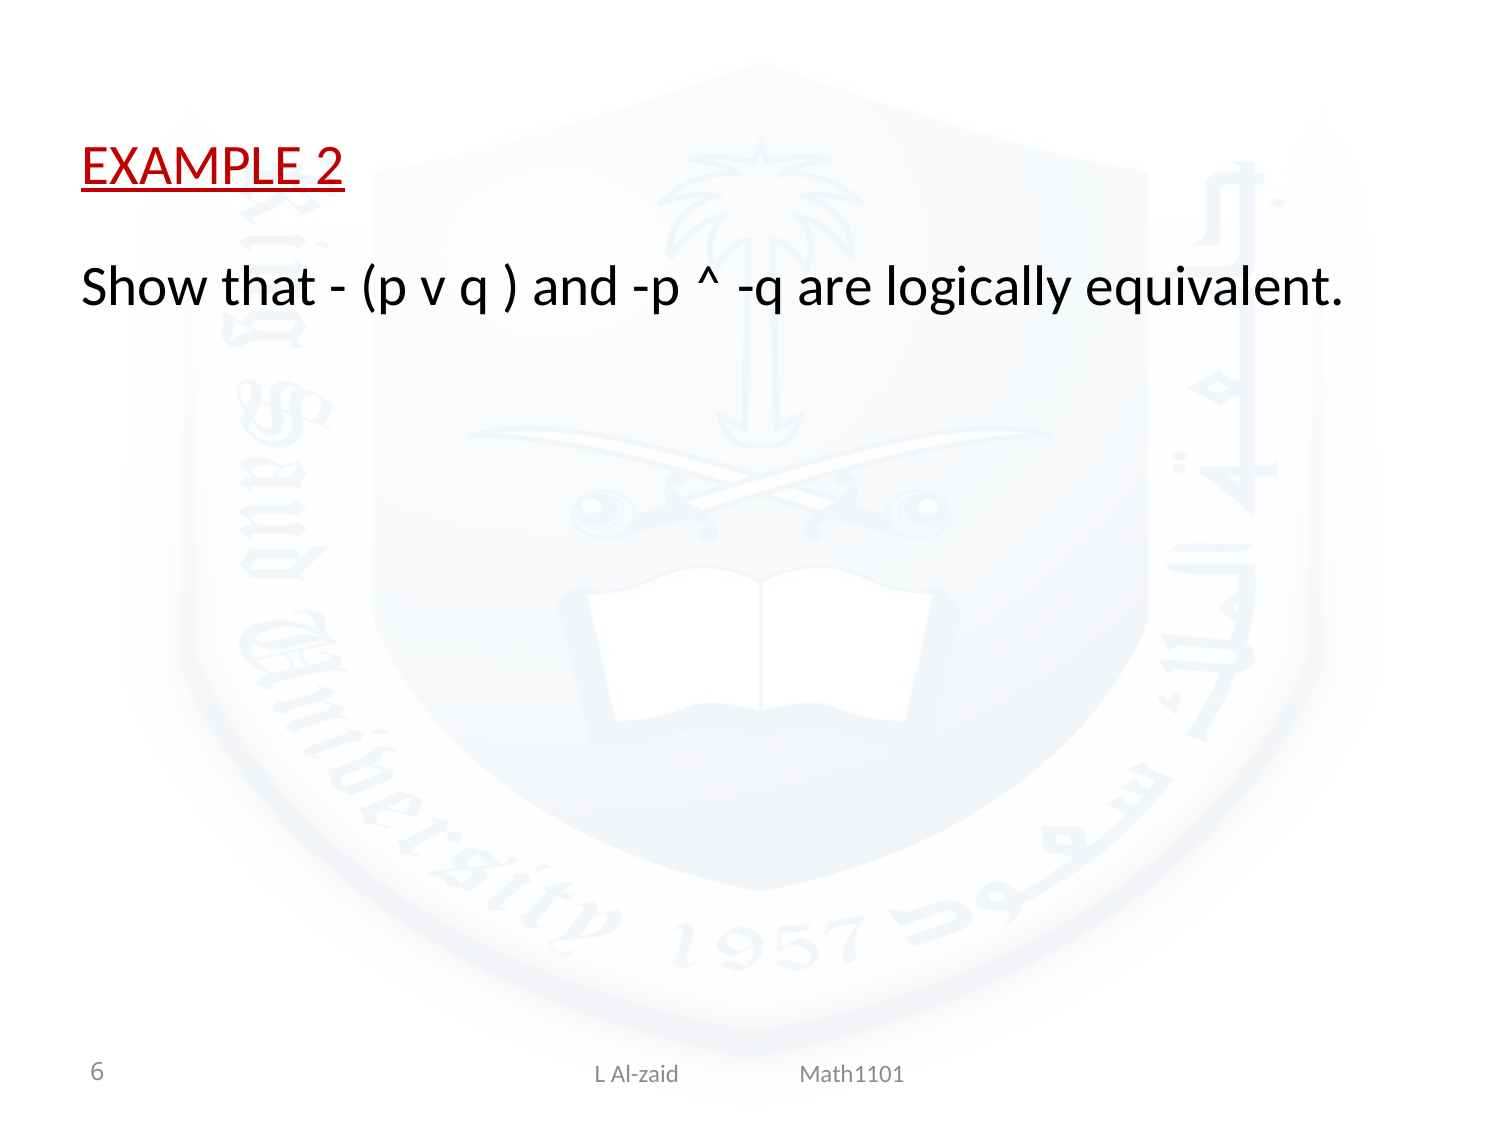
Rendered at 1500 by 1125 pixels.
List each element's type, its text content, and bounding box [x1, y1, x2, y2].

footer L Al-zaid Math1101 [512, 1042, 988, 1103]
slide_number 6 [75, 1042, 425, 1103]
list EXAMPLE 2 Show that - (p v q ) and -p ˄ -q are logically equivalent. [66, 78, 1417, 390]
